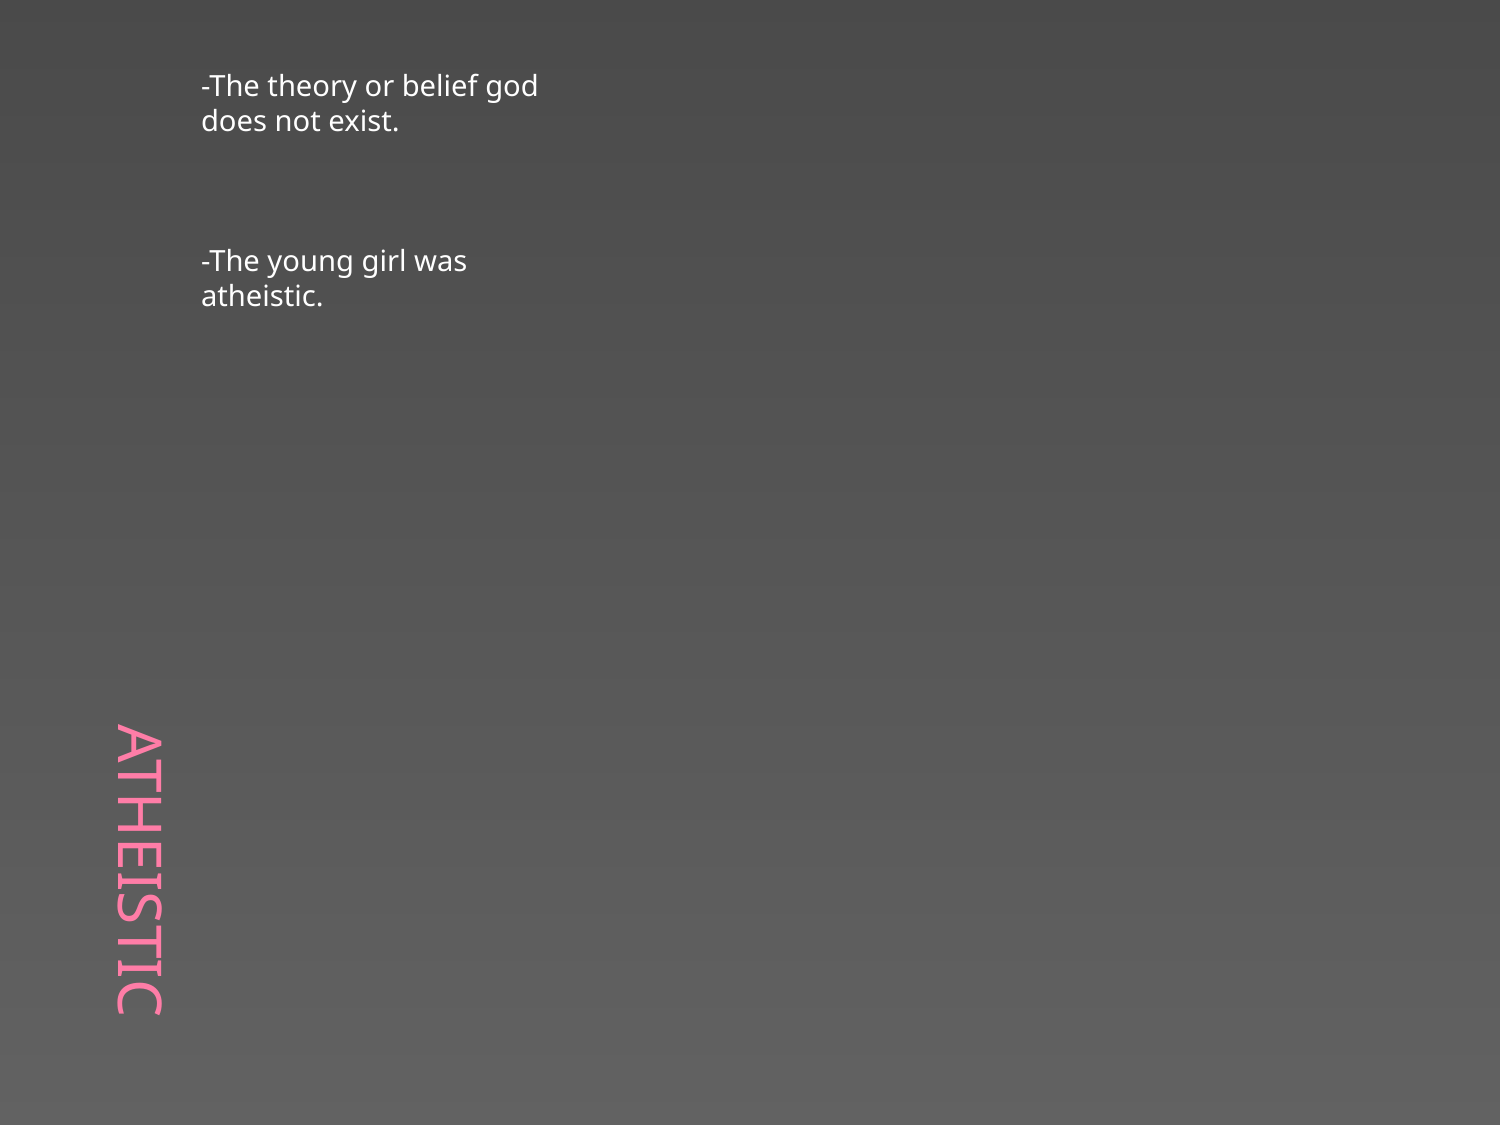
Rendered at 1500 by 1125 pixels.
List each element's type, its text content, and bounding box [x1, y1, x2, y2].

title Atheistic [36, 60, 186, 1036]
list -The theory or belief god does not exist. -The young girl was atheistic. [186, 60, 587, 1036]
